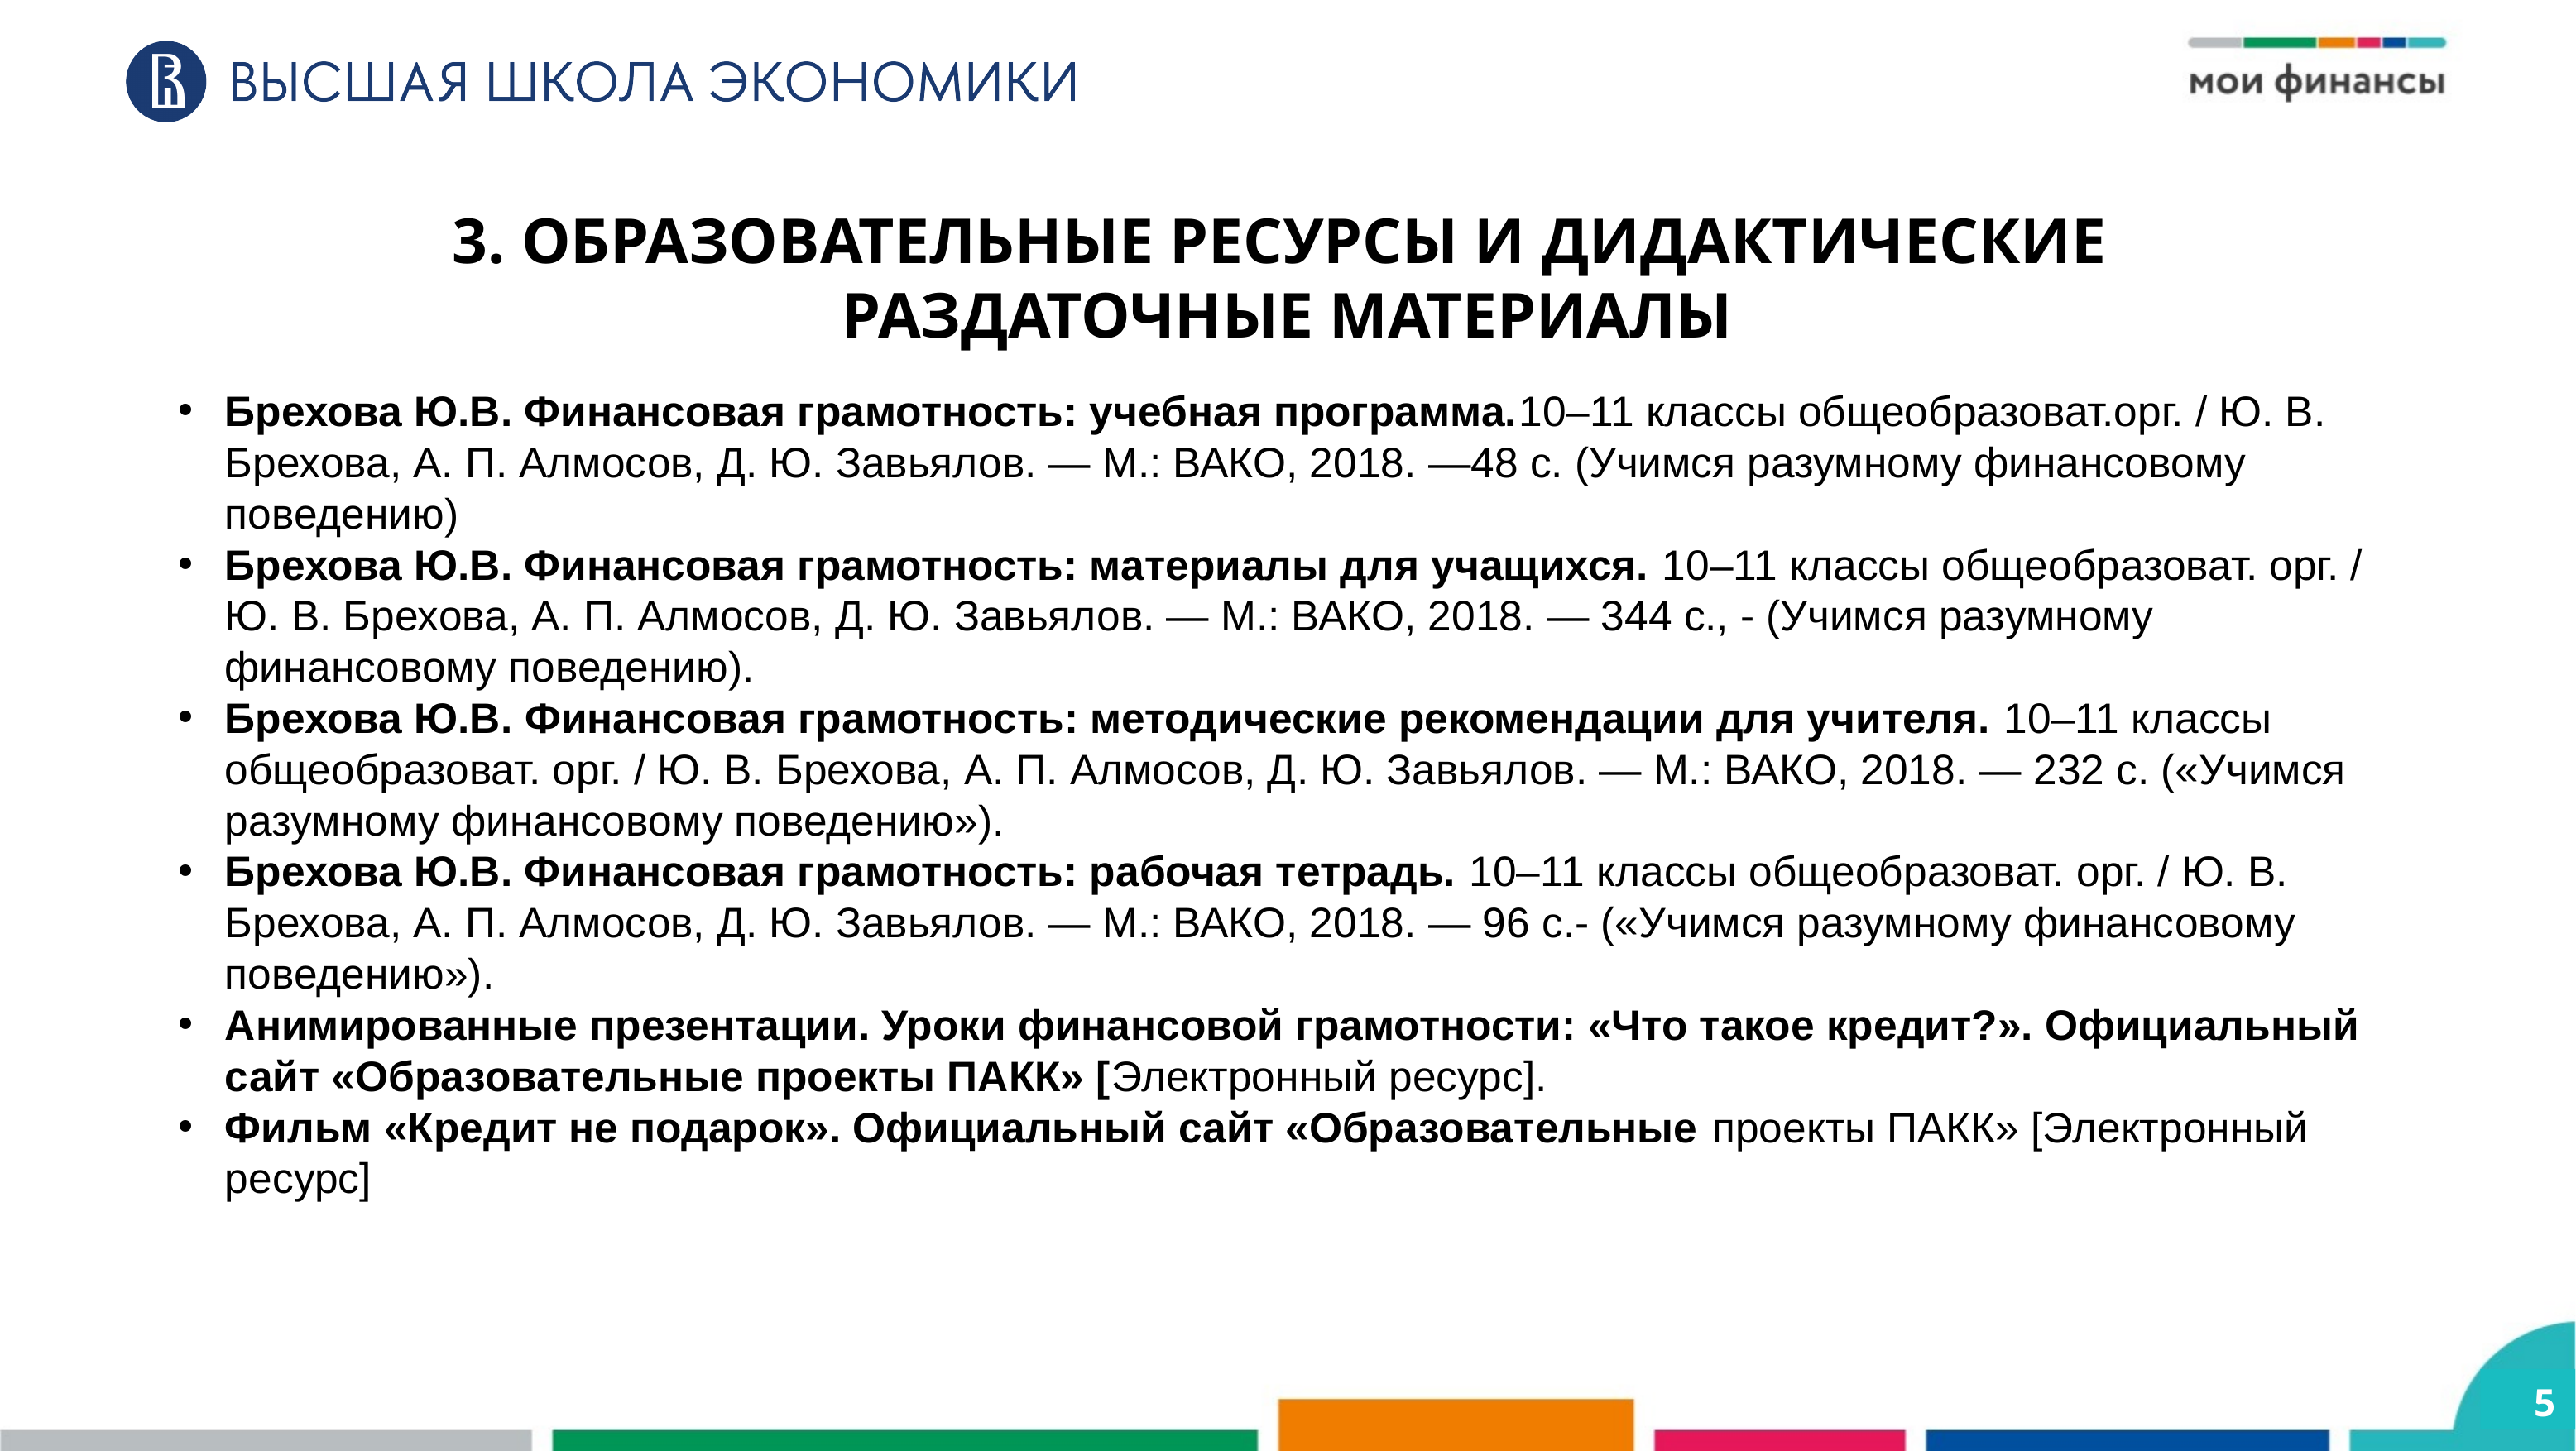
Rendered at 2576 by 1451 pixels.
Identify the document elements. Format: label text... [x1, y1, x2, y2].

picture [0, 0, 2576, 192]
text_box Брехова Ю.В. Финансовая грамотность: учебная программа.10–11 классы общеобразоват.орг. / Ю. В. Брехова, А. П. Алмосов, Д. Ю. Завьялов. — М.: ВАКО, 2018. —48 с. (Учимся разумному финансовому поведению) Брехова Ю.В. Финансовая грамотность: материалы для учащихся. 10–11 классы общеобразоват. орг. / Ю. В. Брехова, А. П. Алмосов, Д. Ю. Завьялов. — М.: ВАКО, 2018. — 344 с., - (Учимся разумному финансовому поведению). Брехова Ю.В. Финансовая грамотность: методические рекомендации для учителя. 10–11 классы общеобразоват. орг. / Ю. В. Брехова, А. П. Алмосов, Д. Ю. Завьялов. — М.: ВАКО, 2018. — 232 с. («Учимся разумному финансовому поведению»). Брехова Ю.В. Финансовая грамотность: рабочая тетрадь. 10–11 классы общеобразоват. орг. / Ю. В. Брехова, А. П. Алмосов, Д. Ю. Завьялов. — М.: ВАКО, 2018. — 96 с.- («Учимся разумному финансовому поведению»). Анимированные презентации. Уроки финансовой грамотности: «Что такое кредит?». Официальный сайт «Образовательные проекты ПАКК» [Электронный ресурс]. Фильм «Кредит не подарок». Официальный сайт «Образовательные проекты ПАКК» [Электронный ресурс] [165, 377, 2410, 1209]
text_box 3. ОБРАЗОВАТЕЛЬНЫЕ РЕСУРСЫ И ДИДАКТИЧЕСКИЕ РАЗДАТОЧНЫЕ МАТЕРИАЛЫ [0, 192, 2576, 361]
text_box 5 [2480, 1368, 2576, 1430]
picture [0, 361, 2576, 1451]
